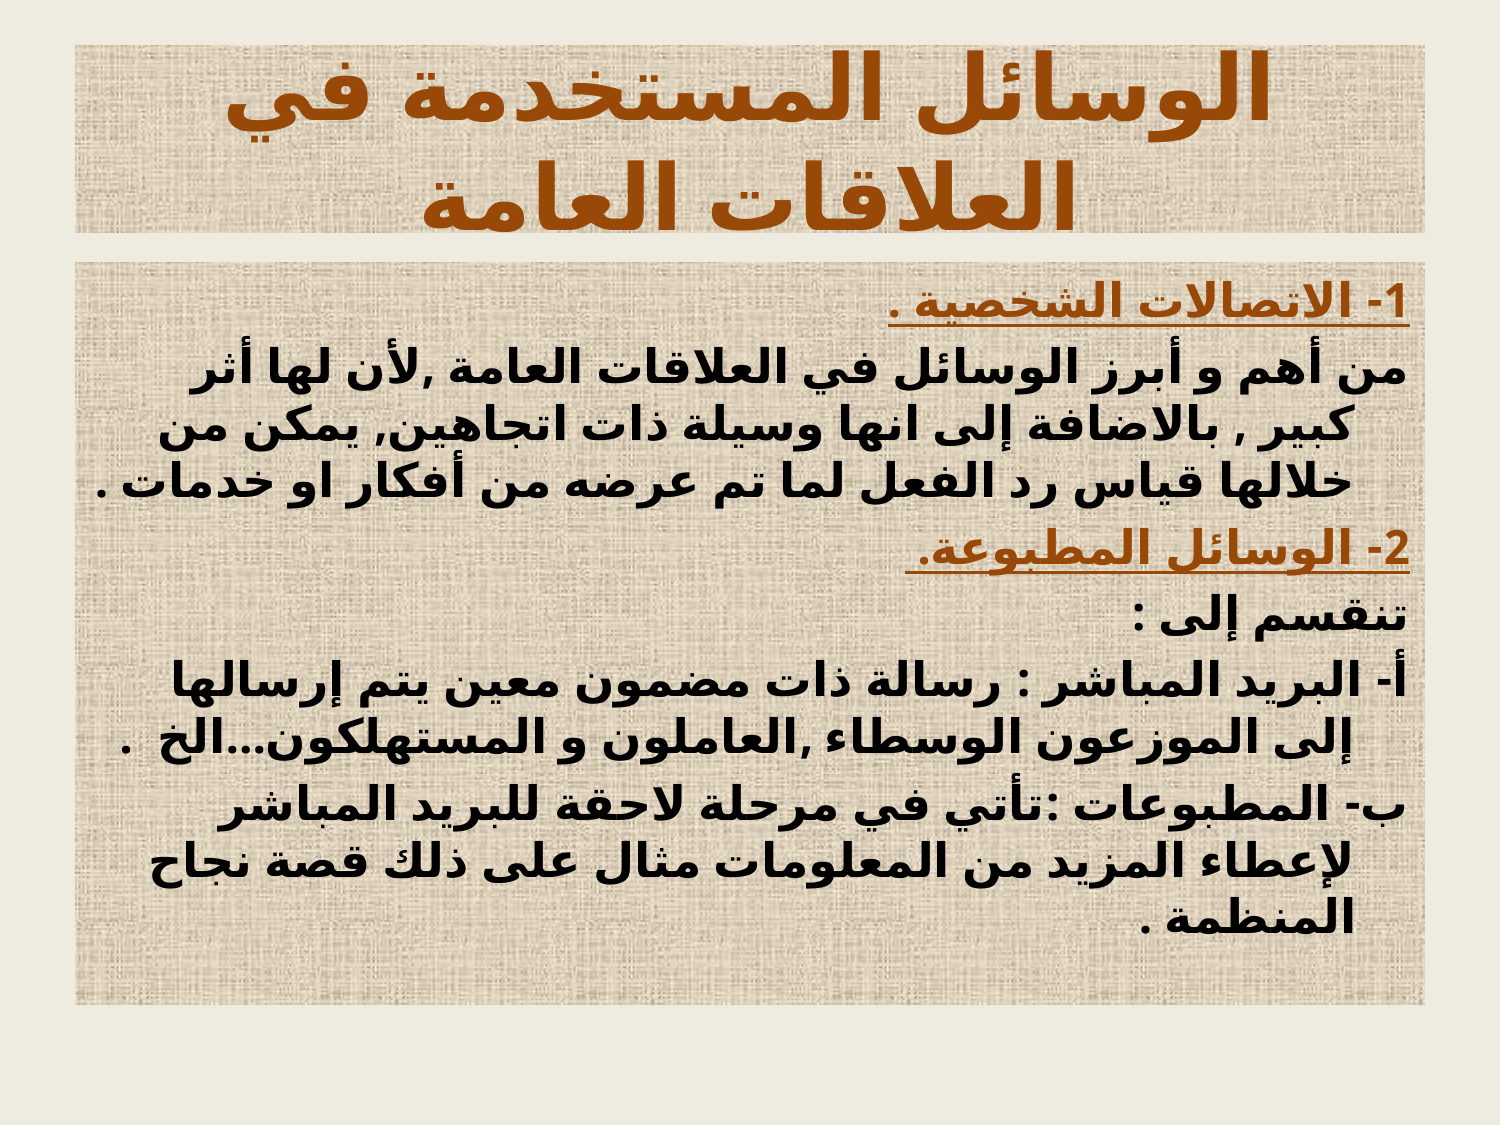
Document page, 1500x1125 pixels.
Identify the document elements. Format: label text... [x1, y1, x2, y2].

title الوسائل المستخدمة في العلاقات العامة [75, 45, 1425, 233]
list 1- الاتصالات الشخصية . من أهم و أبرز الوسائل في العلاقات العامة ,لأن لها أثر كبير , بالاضافة إلى انها وسيلة ذات اتجاهين, يمكن من خلالها قياس رد الفعل لما تم عرضه من أفكار او خدمات . 2- الوسائل المطبوعة. تنقسم إلى : أ- البريد المباشر : رسالة ذات مضمون معين يتم إرسالها إلى الموزعون الوسطاء ,العاملون و المستهلكون...الخ . ب- المطبوعات :تأتي في مرحلة لاحقة للبريد المباشر لإعطاء المزيد من المعلومات مثال على ذلك قصة نجاح المنظمة . [75, 262, 1425, 1005]
